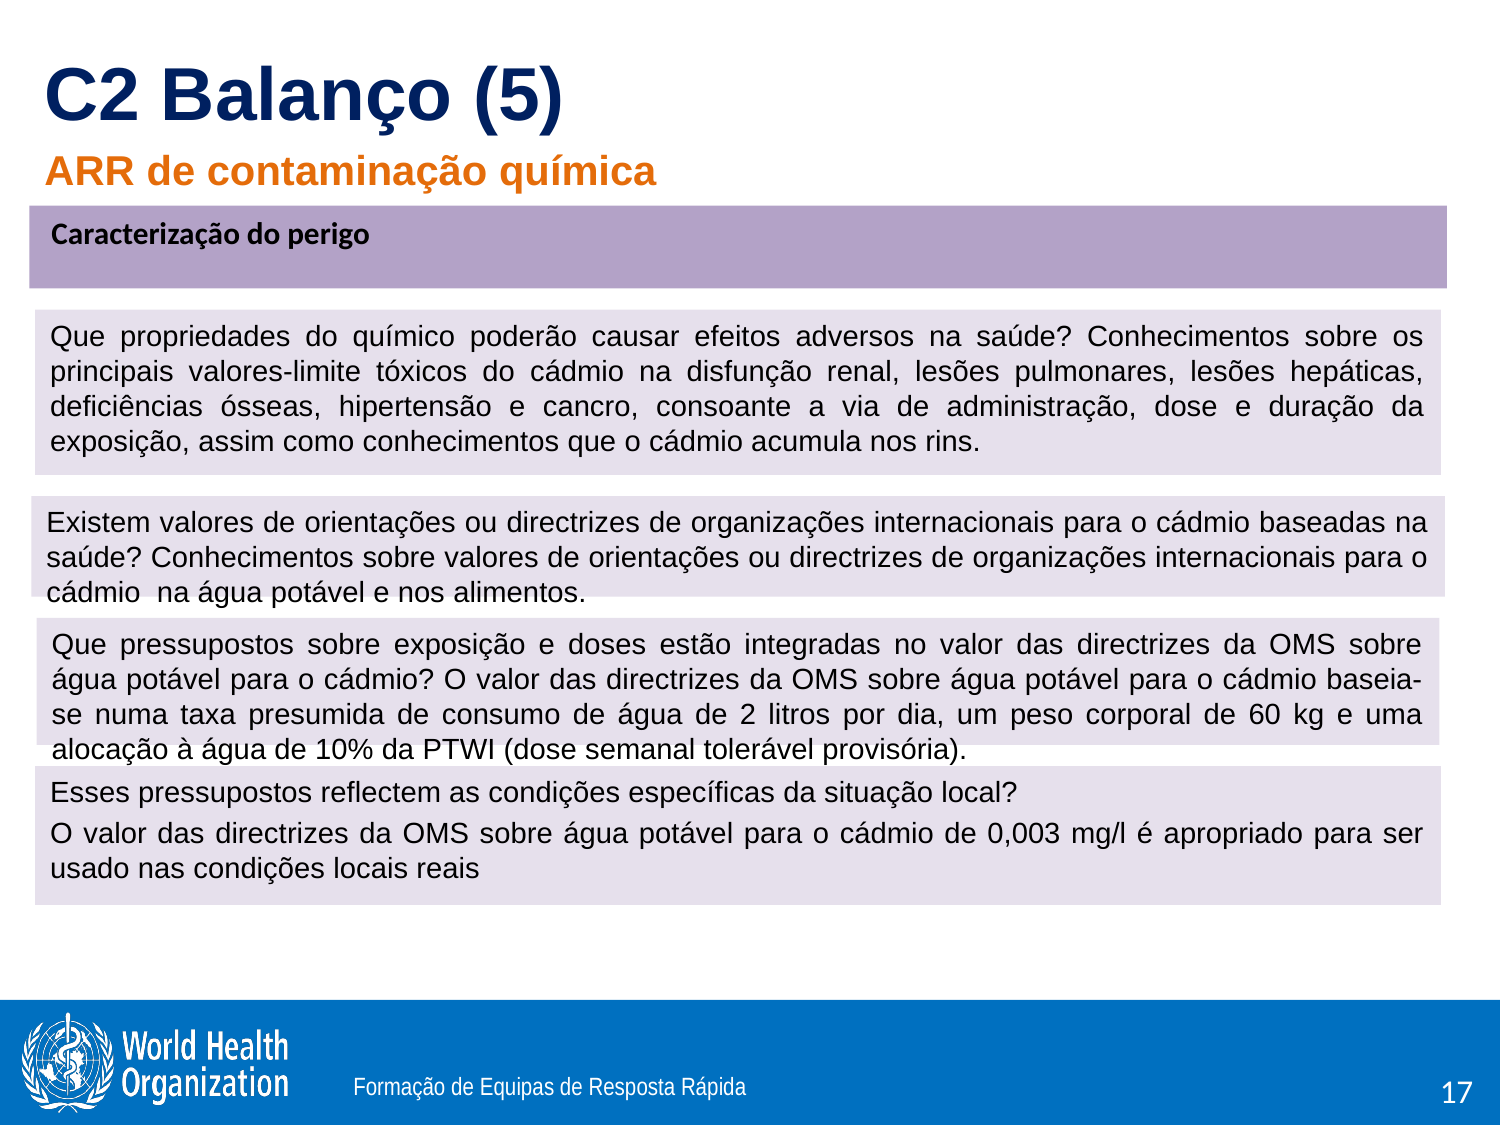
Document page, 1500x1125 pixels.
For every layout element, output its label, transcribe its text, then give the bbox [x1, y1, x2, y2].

picture [21, 1012, 288, 1113]
text_box Que pressupostos sobre exposição e doses estão integradas no valor das directrizes da OMS sobre água potável para o cádmio? O valor das directrizes da OMS sobre água potável para o cádmio baseia-se numa taxa presumida de consumo de água de 2 litros por dia, um peso corporal de 60 kg e uma alocação à água de 10% da PTWI (dose semanal tolerável provisória). [36, 617, 1440, 745]
text_box C2 Balanço (5) ARR de contaminação química [29, 37, 1380, 185]
text_box Esses pressupostos reflectem as condições específicas da situação local? O valor das directrizes da OMS sobre água potável para o cádmio de 0,003 mg/l é apropriado para ser usado nas condições locais reais [35, 766, 1441, 905]
text_box Que propriedades do químico poderão causar efeitos adversos na saúde? Conhecimentos sobre os principais valores-limite tóxicos do cádmio na disfunção renal, lesões pulmonares, lesões hepáticas, deficiências ósseas, hipertensão e cancro, consoante a via de administração, dose e duração da exposição, assim como conhecimentos que o cádmio acumula nos rins. [35, 309, 1441, 475]
text_box Existem valores de orientações ou directrizes de organizações internacionais para o cádmio baseadas na saúde? Conhecimentos sobre valores de orientações ou directrizes de organizações internacionais para o cádmio na água potável e nos alimentos. [31, 496, 1445, 597]
text_box Caracterização do perigo [29, 205, 1447, 289]
